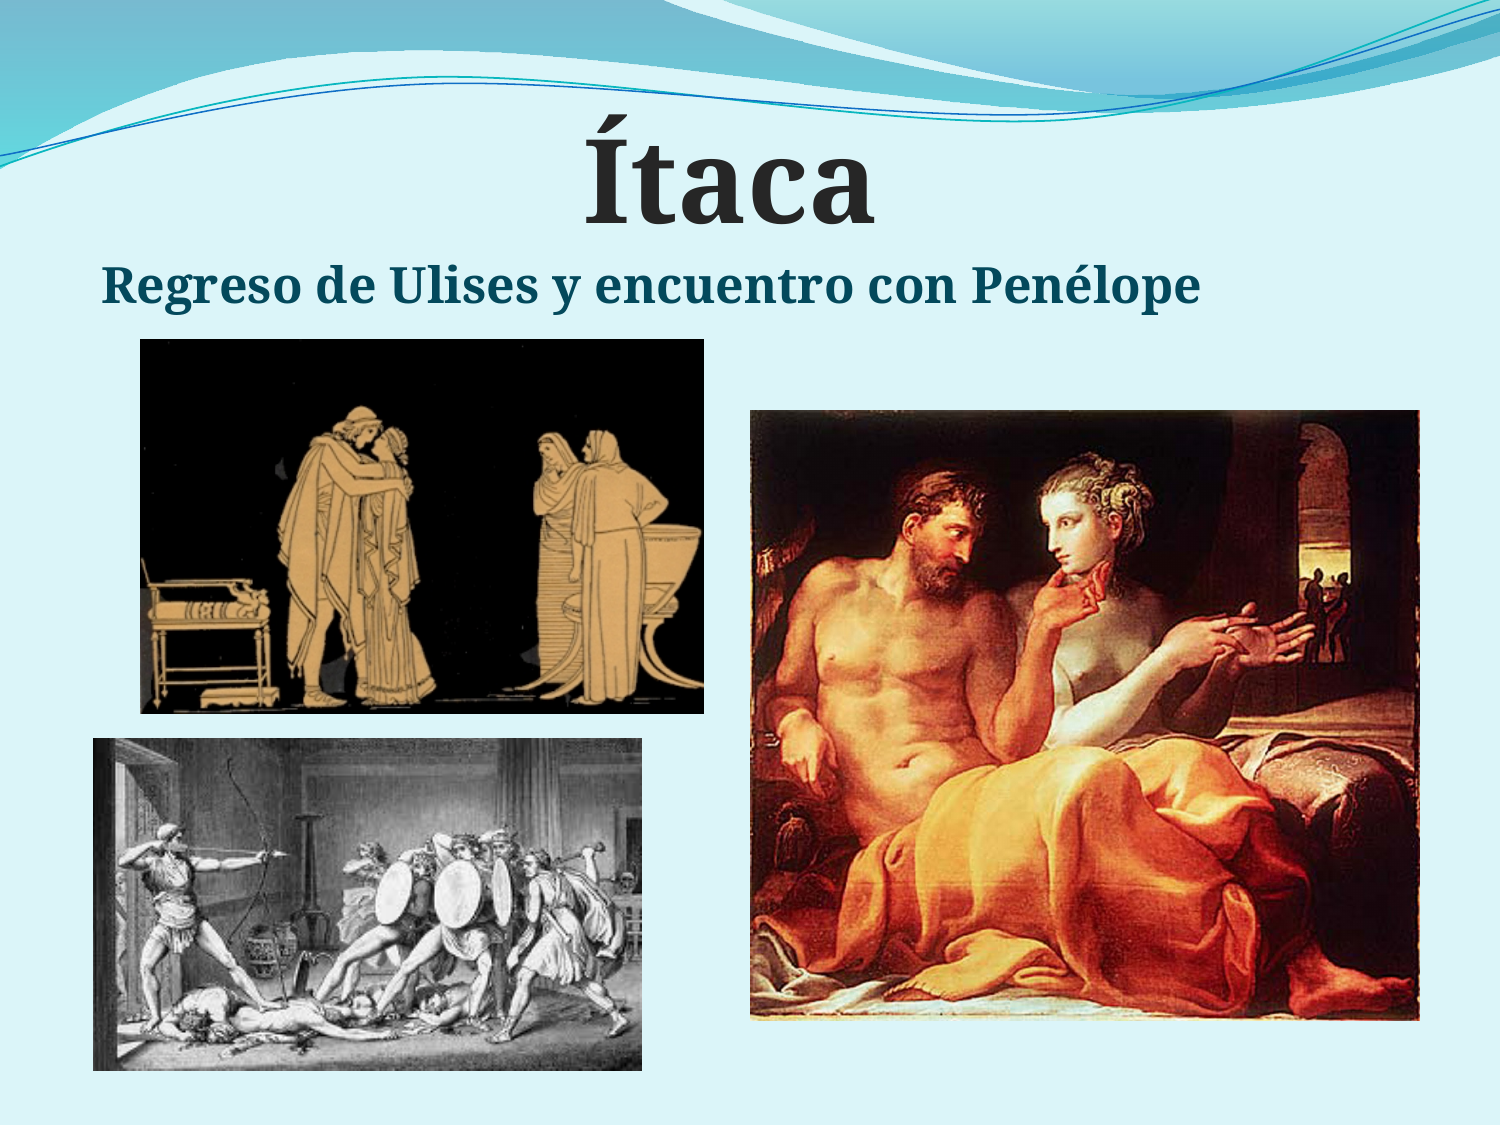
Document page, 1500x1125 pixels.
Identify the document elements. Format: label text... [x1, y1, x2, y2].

picture [749, 409, 1420, 1021]
picture [93, 737, 643, 1071]
list Regreso de Ulises y encuentro con Penélope [93, 246, 1231, 365]
title Ítaca [93, 93, 1369, 247]
picture [140, 339, 704, 715]
